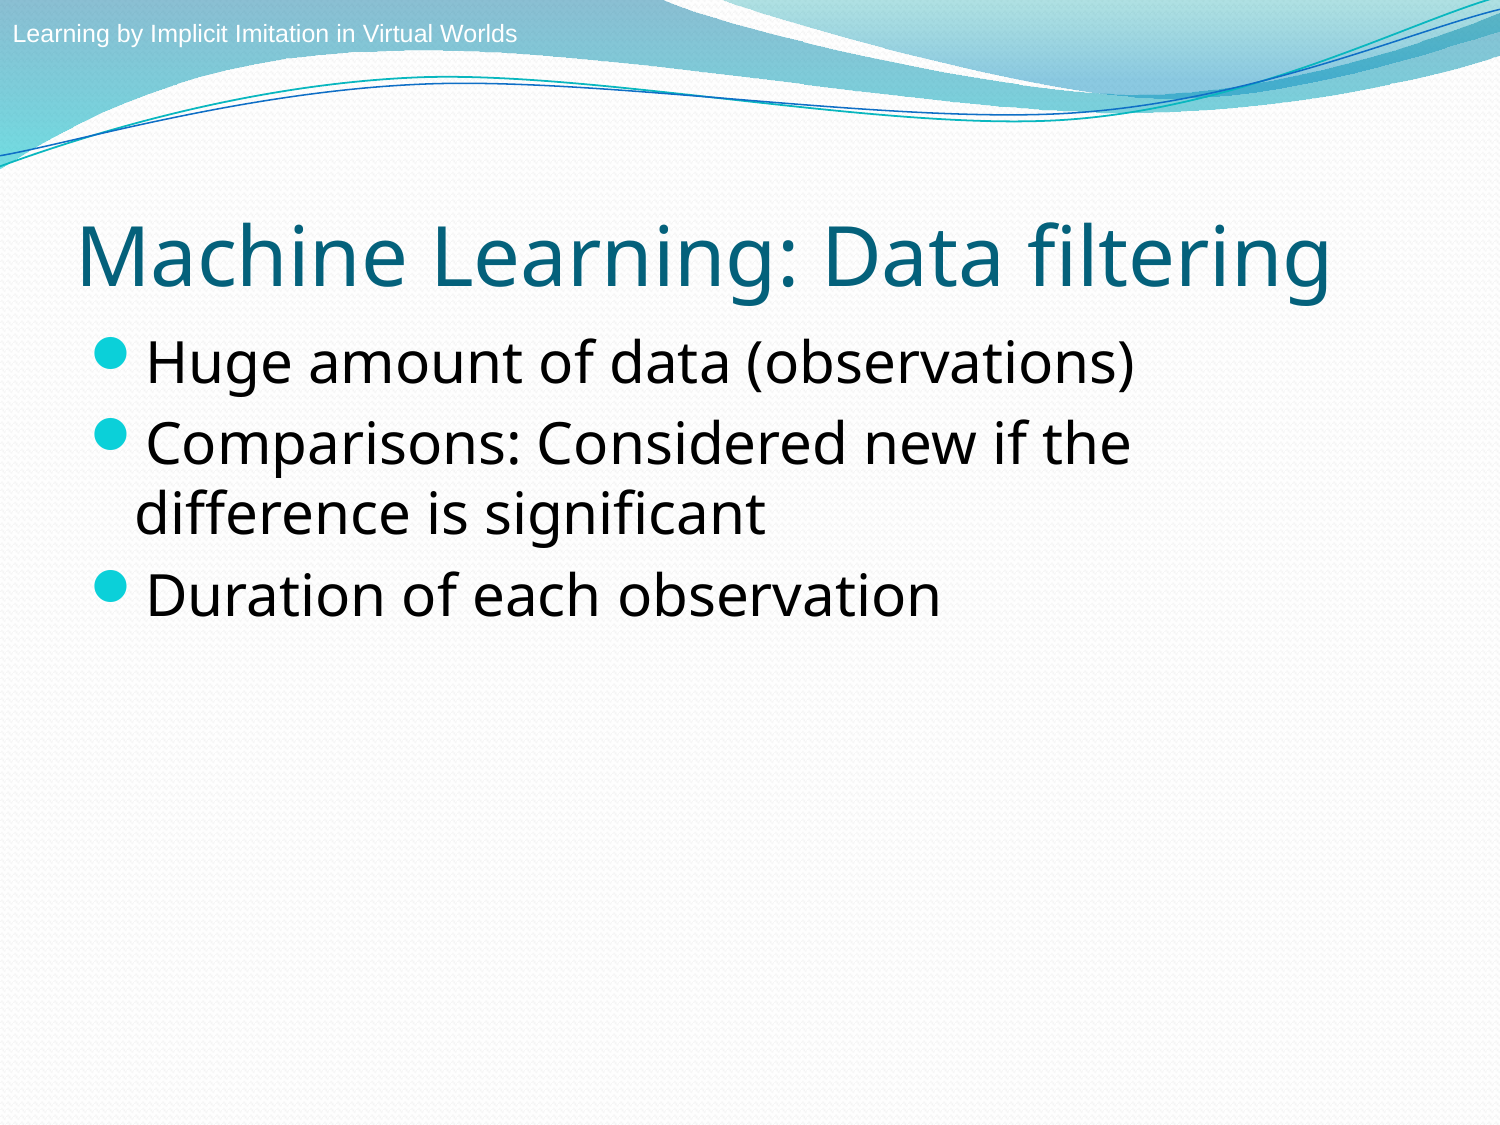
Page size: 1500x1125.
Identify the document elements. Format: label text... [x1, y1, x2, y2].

title Machine Learning: Data filtering [75, 115, 1425, 303]
footer Learning by Implicit Imitation in Virtual Worlds [12, 0, 563, 48]
list Huge amount of data (observations) Comparisons: Considered new if the difference is significant Duration of each observation [75, 317, 1425, 1038]
